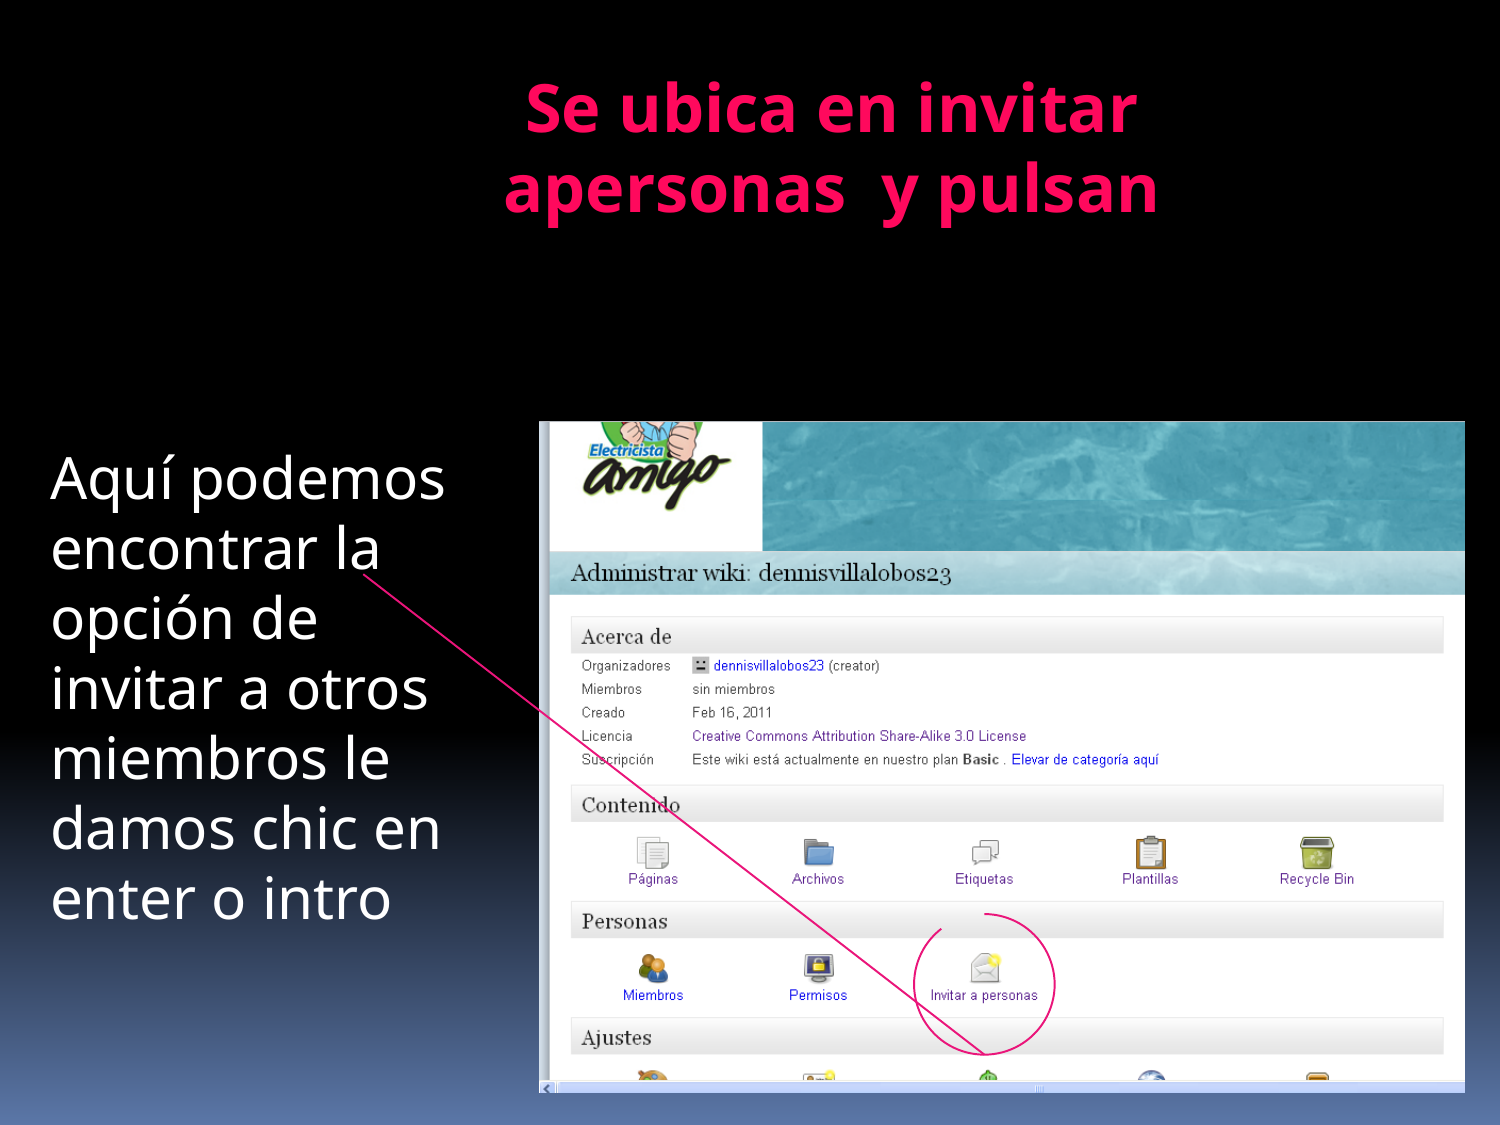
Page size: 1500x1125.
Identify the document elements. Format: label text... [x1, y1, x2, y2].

picture [538, 421, 1466, 1093]
text_box Aquí podemos encontrar la opción de invitar a otros miembros le damos chic en enter o intro [35, 433, 481, 939]
text_box Se ubica en invitar apersonas y pulsan [456, 58, 1207, 234]
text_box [362, 573, 942, 930]
